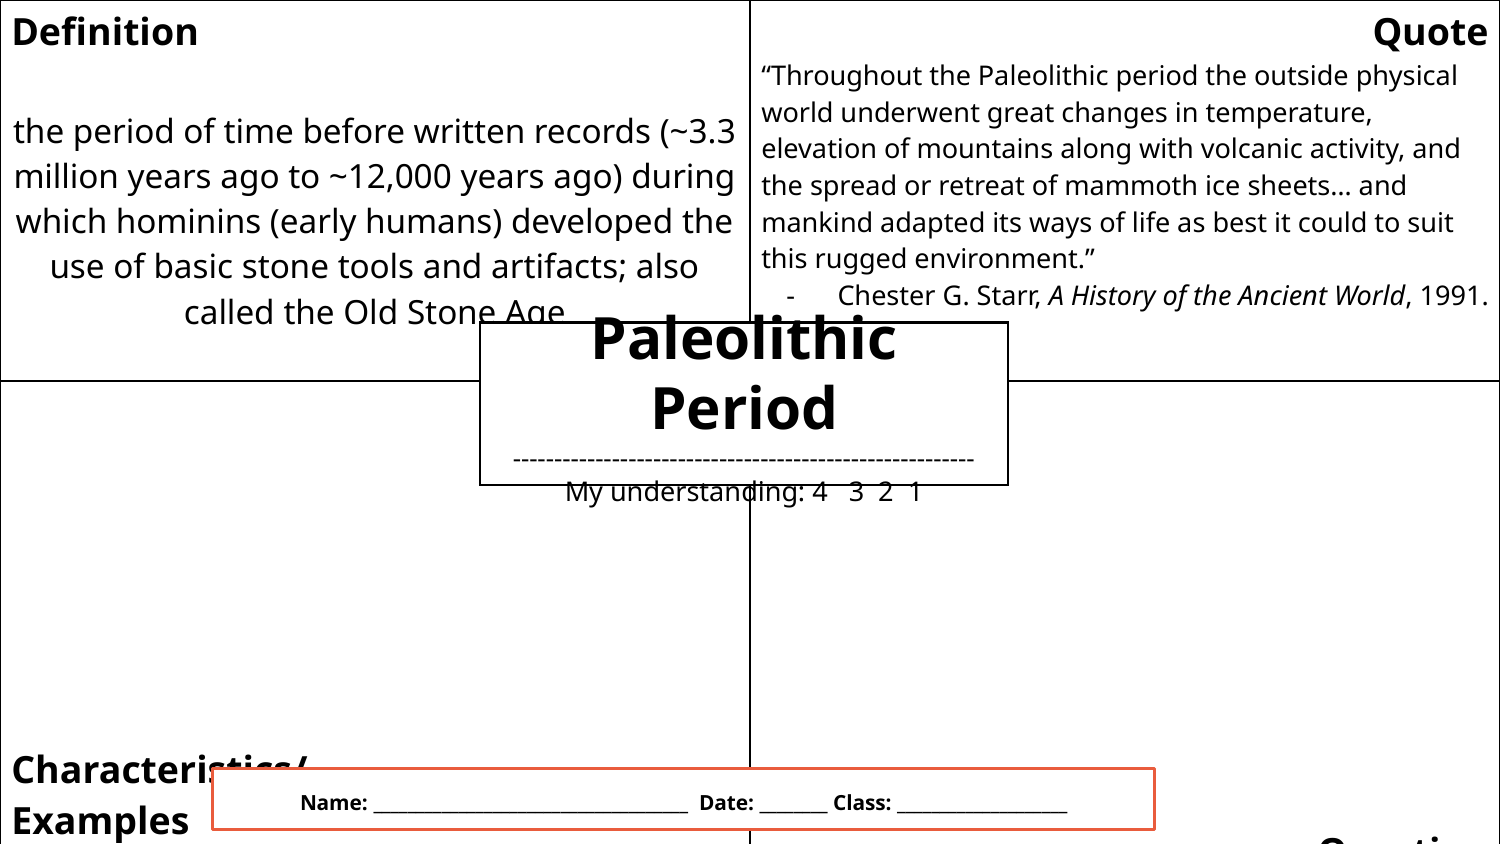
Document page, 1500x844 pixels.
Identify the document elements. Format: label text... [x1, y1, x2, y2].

table_header Definition the period of time before written records (~3.3 million years ago to ~12,000 years ago) during which hominins (early humans) developed the use of basic stone tools and artifacts; also called the Old Stone Age [1, 1, 749, 380]
table_cell Question [751, 382, 1499, 844]
table_cell Characteristics/ Examples [1, 382, 749, 844]
table_header Quote “Throughout the Paleolithic period the outside physical world underwent great changes in temperature, elevation of mountains along with volcanic activity, and the spread or retreat of mammoth ice sheets… and mankind adapted its ways of life as best it could to suit this rugged environment.” Chester G. Starr, A History of the Ancient World, 1991. [751, 1, 1499, 380]
text_box Name: _____________________________________ Date: ________ Class: ____________________ [212, 768, 1155, 830]
text_box Paleolithic Period -------------------------------------------------------- My understanding: 4 3 2 1 [480, 322, 1008, 486]
